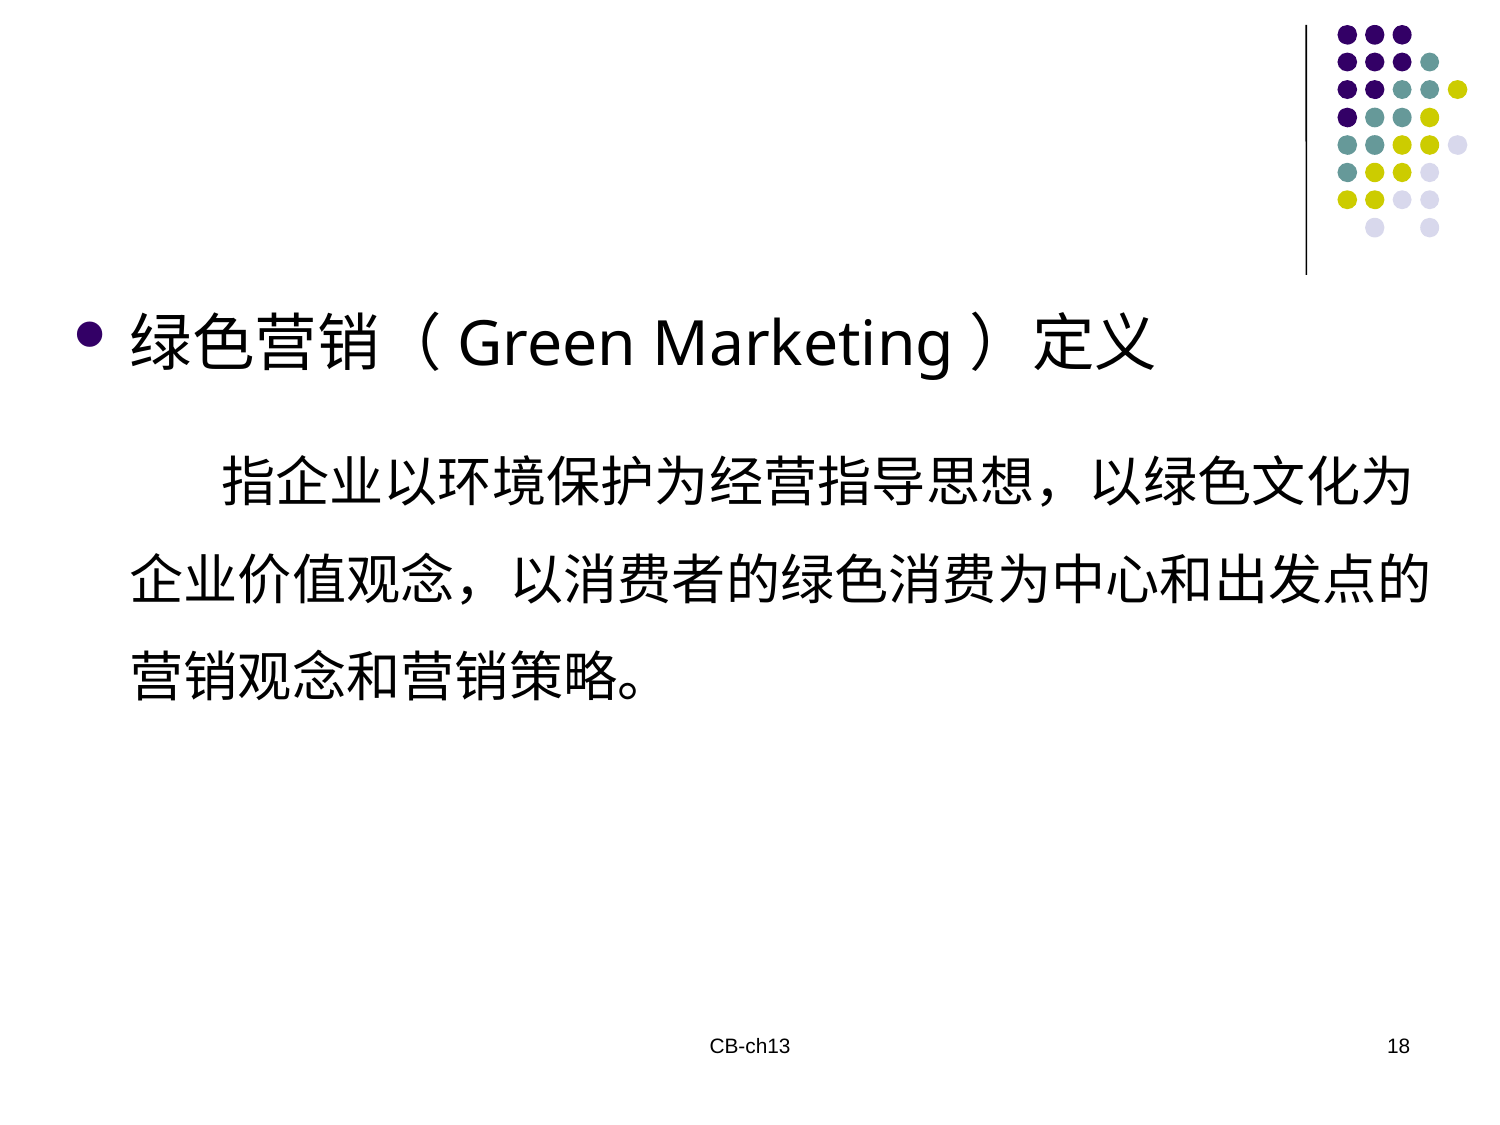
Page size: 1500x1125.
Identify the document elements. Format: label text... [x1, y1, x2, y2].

slide_number 18 [1074, 1024, 1426, 1101]
footer CB-ch13 [512, 1024, 988, 1101]
text_box 绿色营销（Green Marketing）定义 指企业以环境保护为经营指导思想，以绿色文化为企业价值观念，以消费者的绿色消费为中心和出发点的营销观念和营销策略。 [58, 257, 1453, 939]
